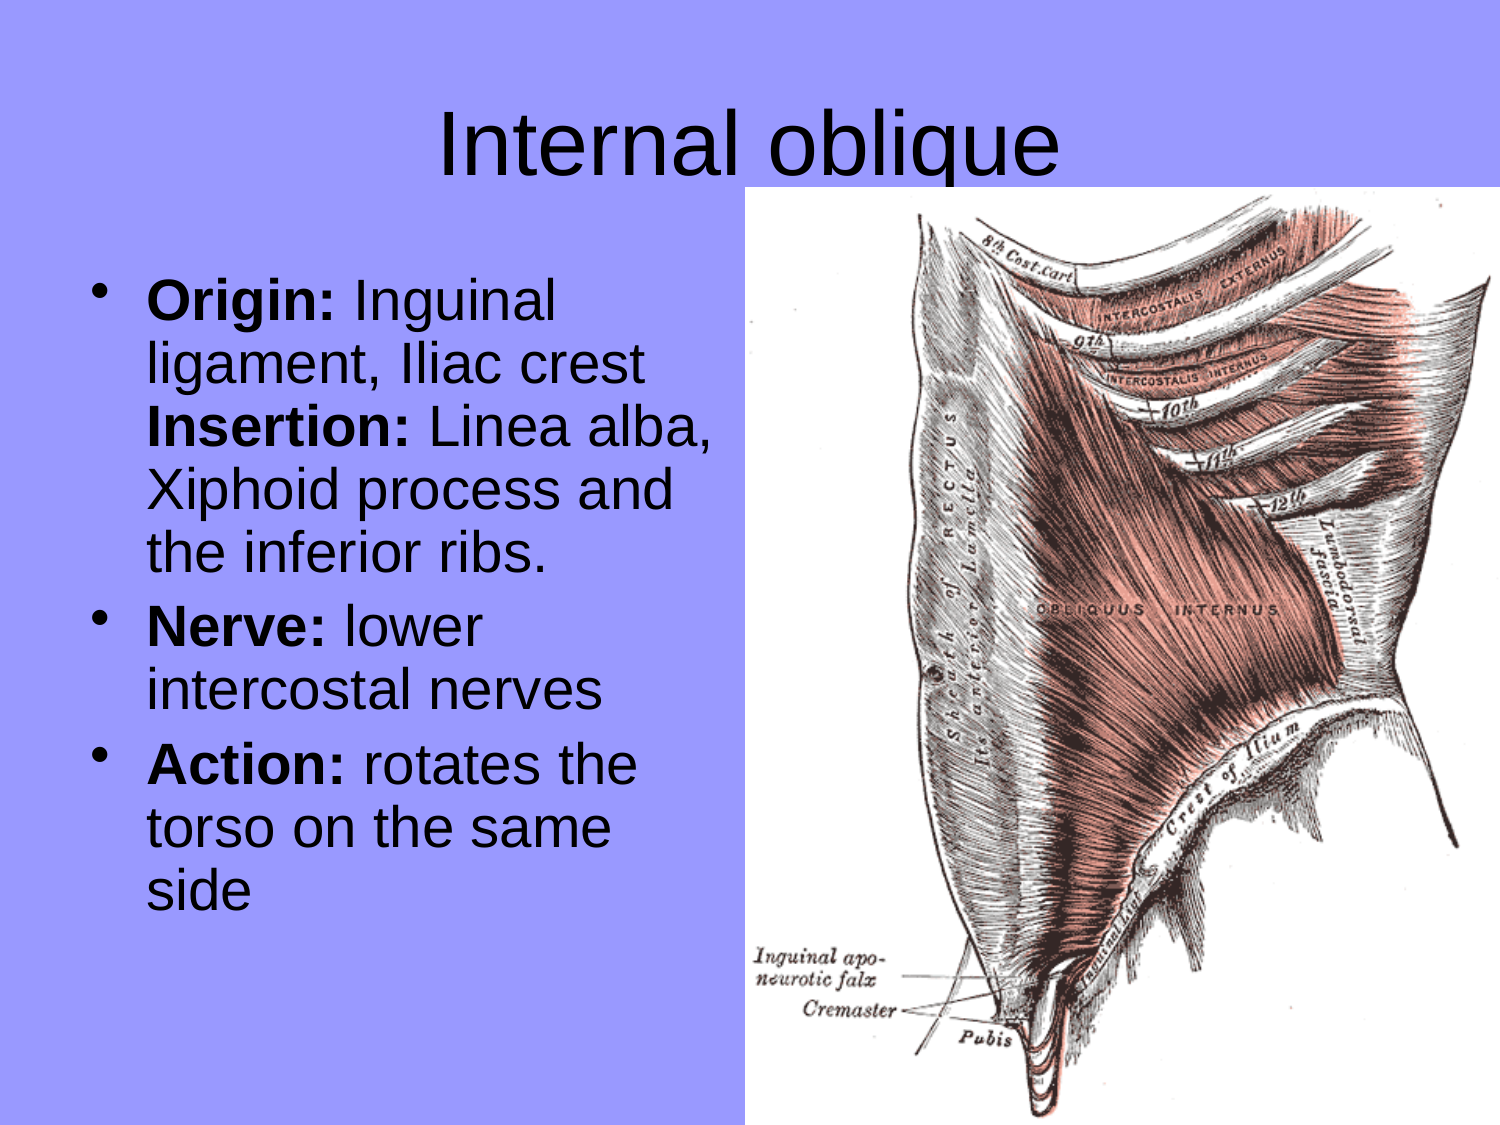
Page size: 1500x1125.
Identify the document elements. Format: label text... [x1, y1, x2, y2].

list Origin: Inguinal ligament, Iliac crest Insertion: Linea alba, Xiphoid process and the inferior ribs. Nerve: lower intercostal nerves Action: rotates the torso on the same side [75, 262, 738, 1005]
picture [745, 187, 1500, 1125]
title Internal oblique [75, 45, 1425, 233]
